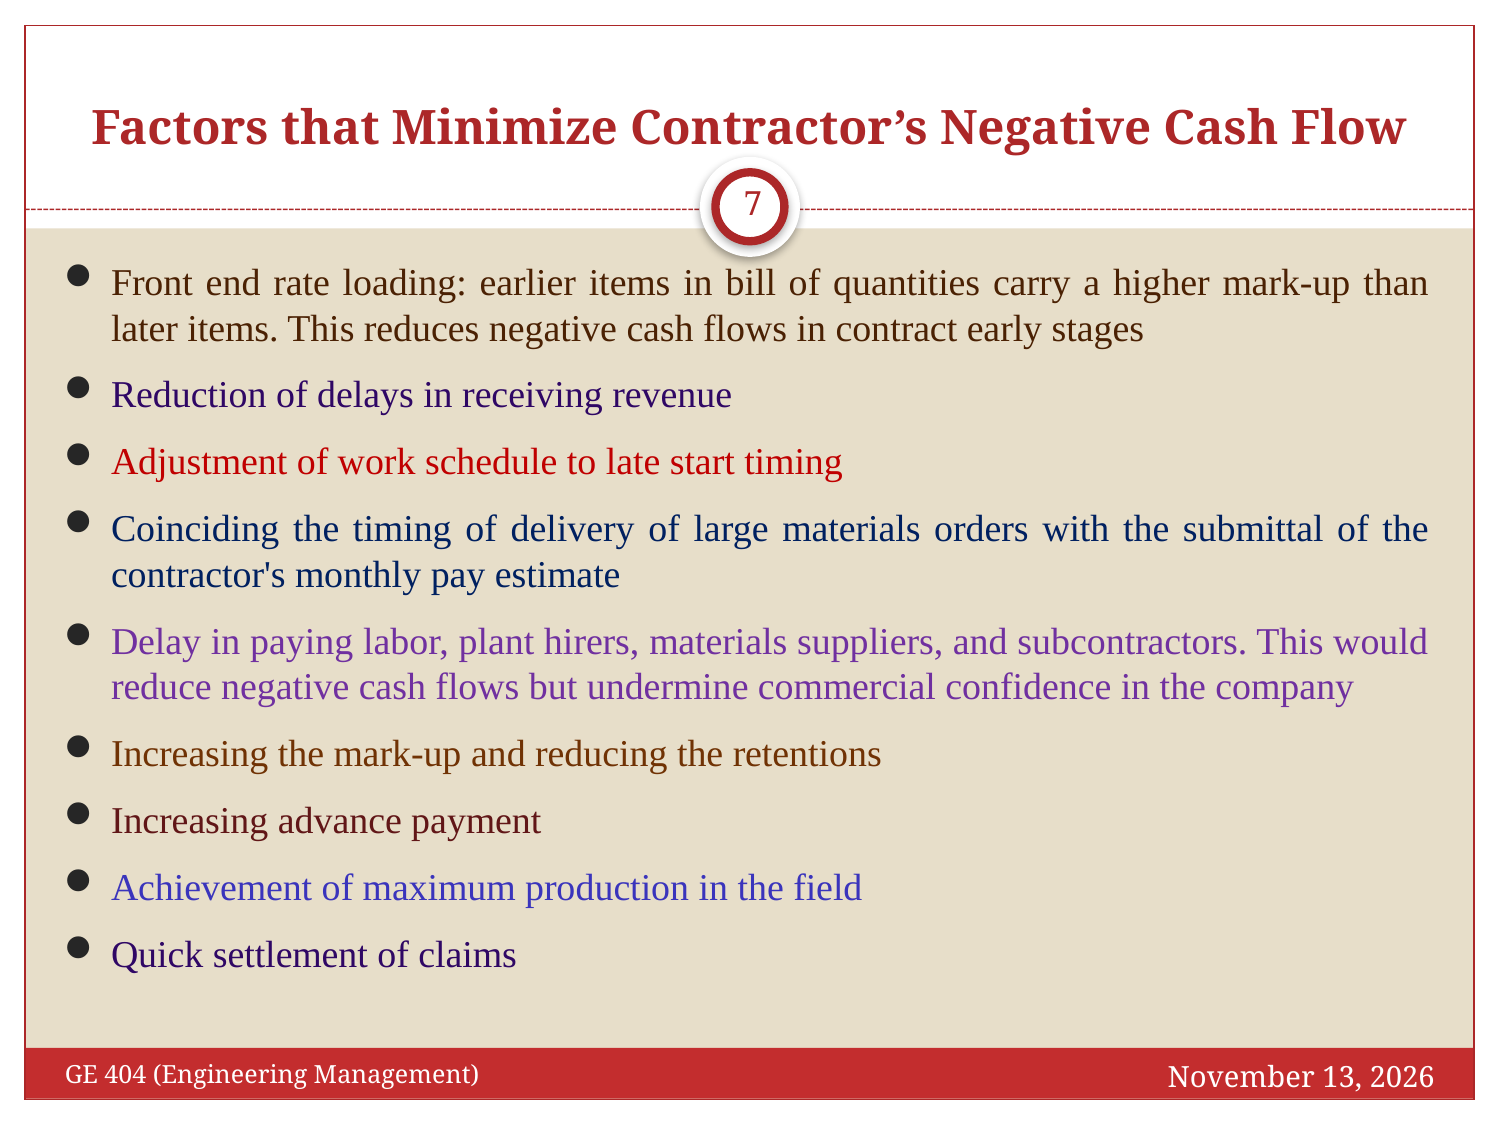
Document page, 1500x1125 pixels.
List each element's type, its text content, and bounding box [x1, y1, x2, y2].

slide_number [950, 1050, 1450, 1111]
list Front end rate loading: earlier items in bill of quantities carry a higher mark-up than later items. This reduces negative cash flows in contract early stages Reduction of delays in receiving revenue Adjustment of work schedule to late start timing Coinciding the timing of delivery of large materials orders with the submittal of the contractor's monthly pay estimate Delay in paying labor, plant hirers, materials suppliers, and subcontractors. This would reduce negative cash flows but undermine commercial confidence in the company Increasing the mark-up and reducing the retentions Increasing advance payment Achievement of maximum production in the field Quick settlement of claims [49, 250, 1445, 1001]
title Factors that Minimize Contractor’s Negative Cash Flow [49, 37, 1450, 162]
footer GE 404 (Engineering Management) [50, 1051, 638, 1112]
slide_number 7 [715, 168, 791, 241]
